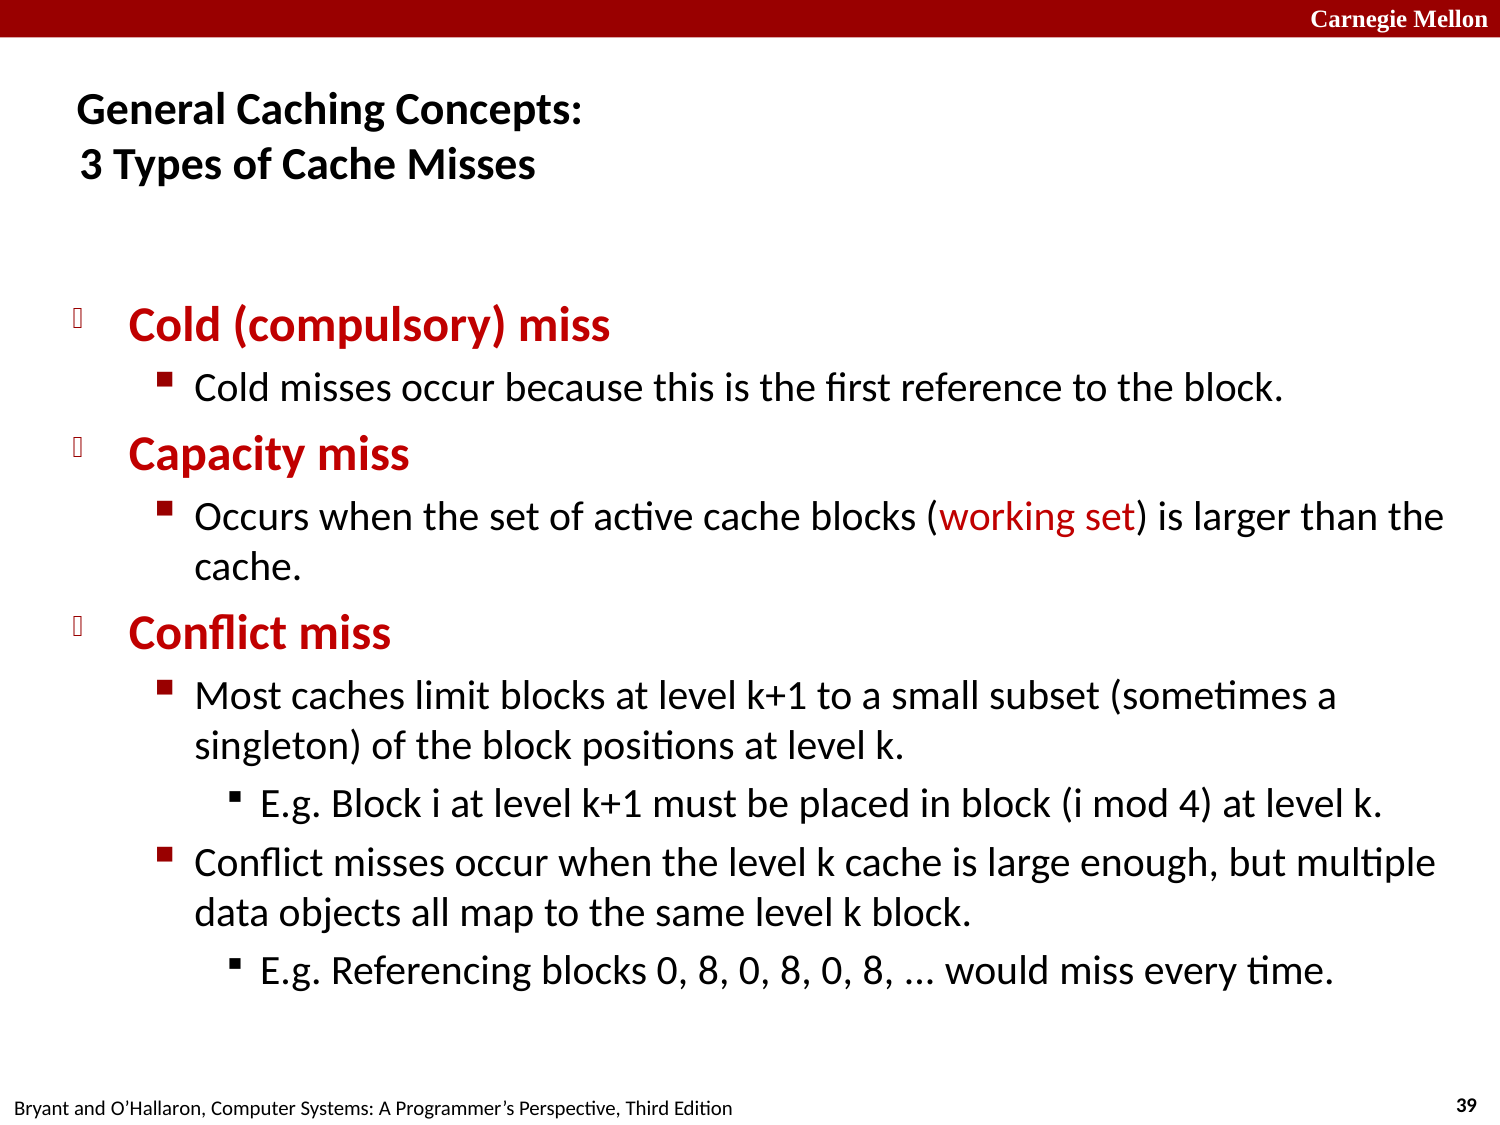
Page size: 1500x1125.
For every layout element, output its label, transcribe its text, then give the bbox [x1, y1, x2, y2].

list Cold (compulsory) miss Cold misses occur because this is the first reference to the block. Capacity miss Occurs when the set of active cache blocks (working set) is larger than the cache. Conflict miss Most caches limit blocks at level k+1 to a small subset (sometimes a singleton) of the block positions at level k. E.g. Block i at level k+1 must be placed in block (i mod 4) at level k. Conflict misses occur when the level k cache is large enough, but multiple data objects all map to the same level k block. E.g. Referencing blocks 0, 8, 0, 8, 0, 8, ... would miss every time. [64, 283, 1463, 1101]
slide_number 39 [1448, 1084, 1488, 1123]
title General Caching Concepts: 3 Types of Cache Misses [58, 70, 1305, 197]
